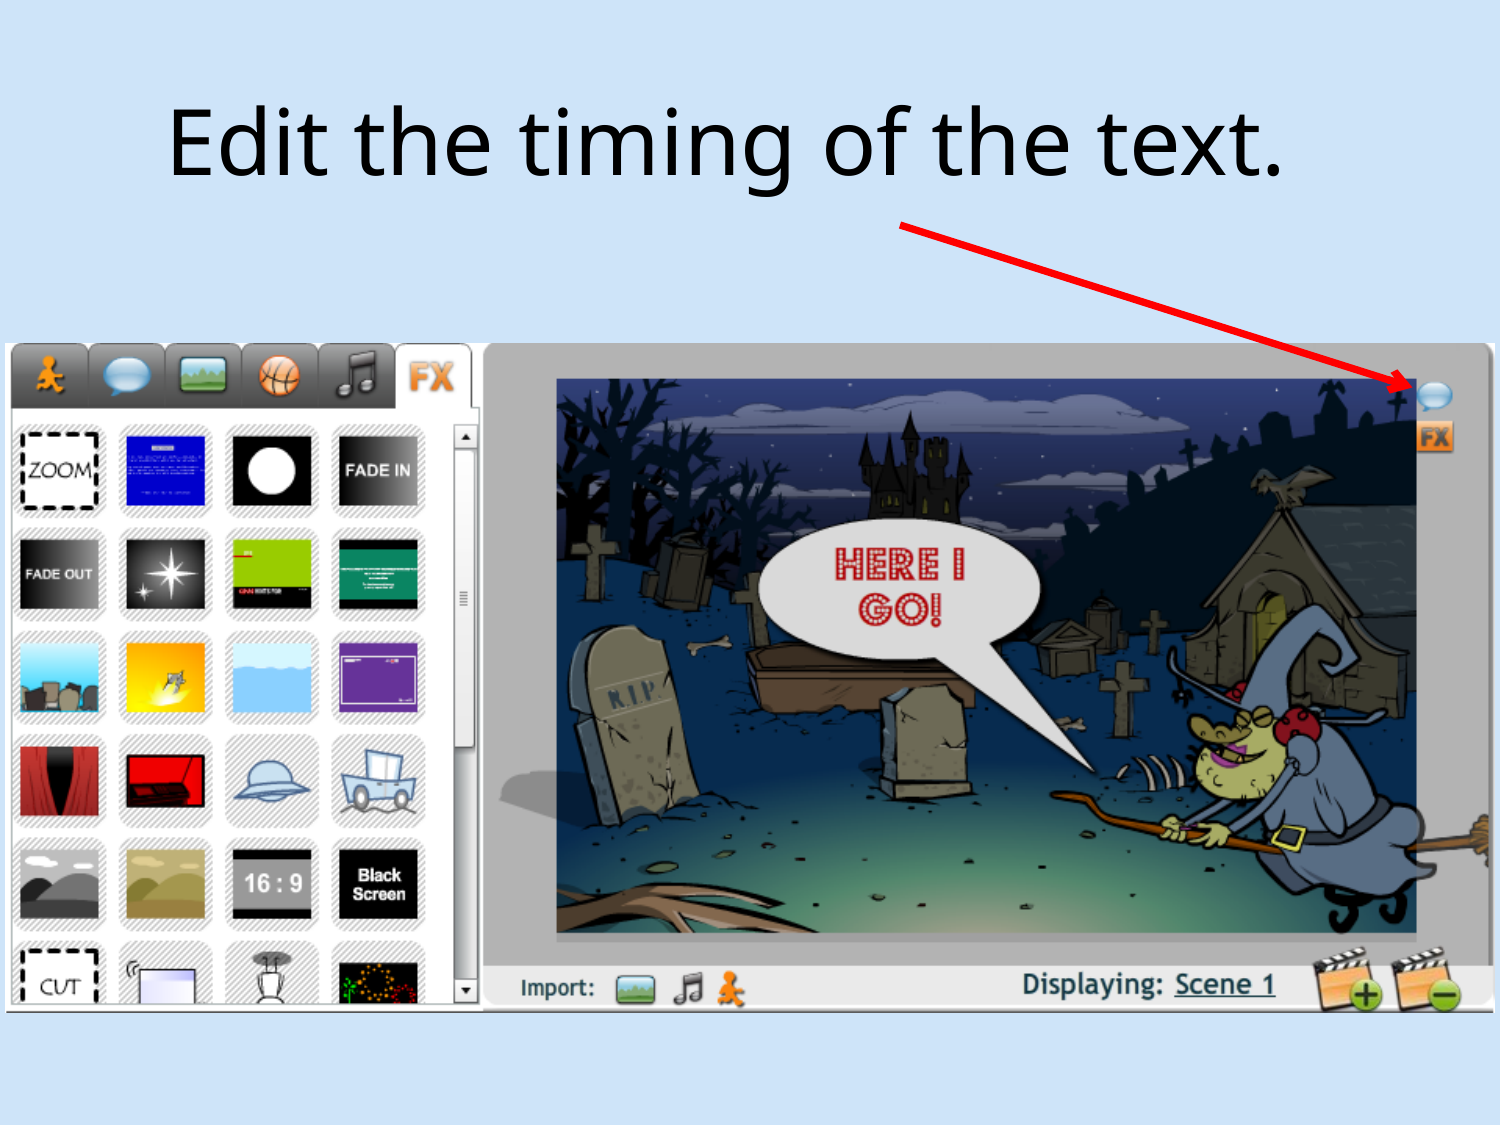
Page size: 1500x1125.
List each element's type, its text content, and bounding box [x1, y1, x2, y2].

title Edit the timing of the text. [75, 45, 1425, 233]
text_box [899, 224, 1413, 388]
picture [5, 343, 1495, 1013]
